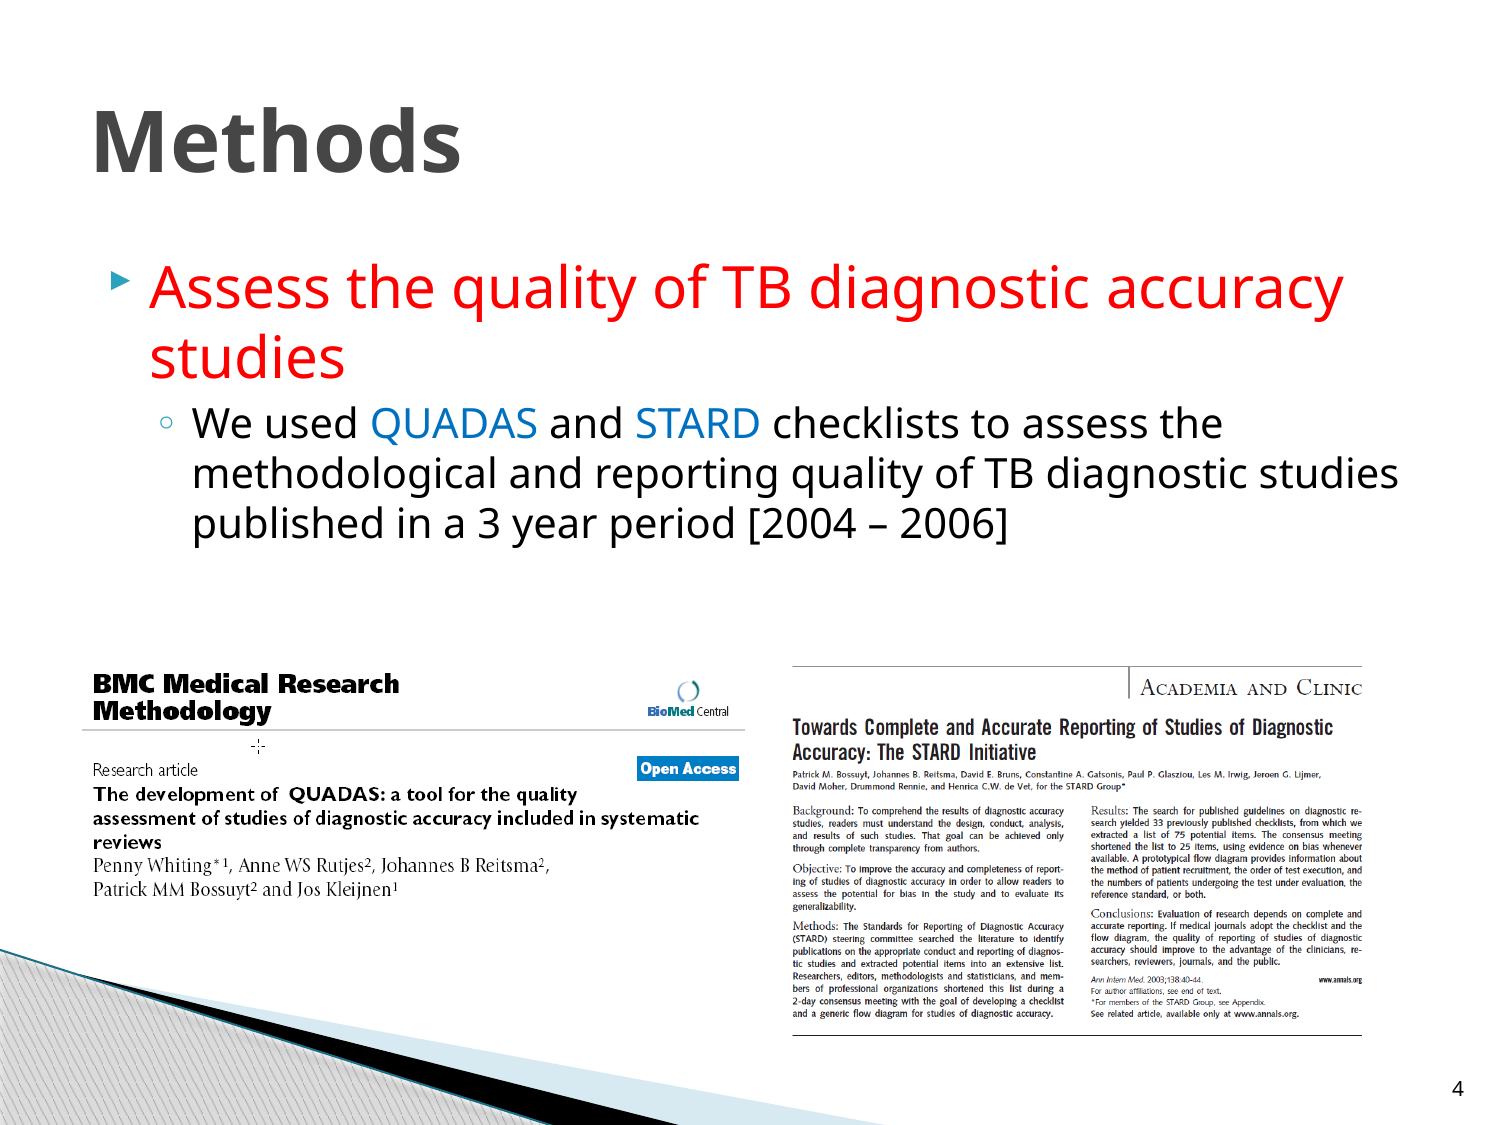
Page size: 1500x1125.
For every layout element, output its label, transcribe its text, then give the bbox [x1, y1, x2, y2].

picture [784, 656, 1372, 1045]
list Assess the quality of TB diagnostic accuracy studies We used QUADAS and STARD checklists to assess the methodological and reporting quality of TB diagnostic studies published in a 3 year period [2004 – 2006] [75, 243, 1425, 986]
picture [81, 667, 745, 911]
slide_number 4 [1418, 1051, 1479, 1112]
title Methods [75, 45, 1425, 233]
